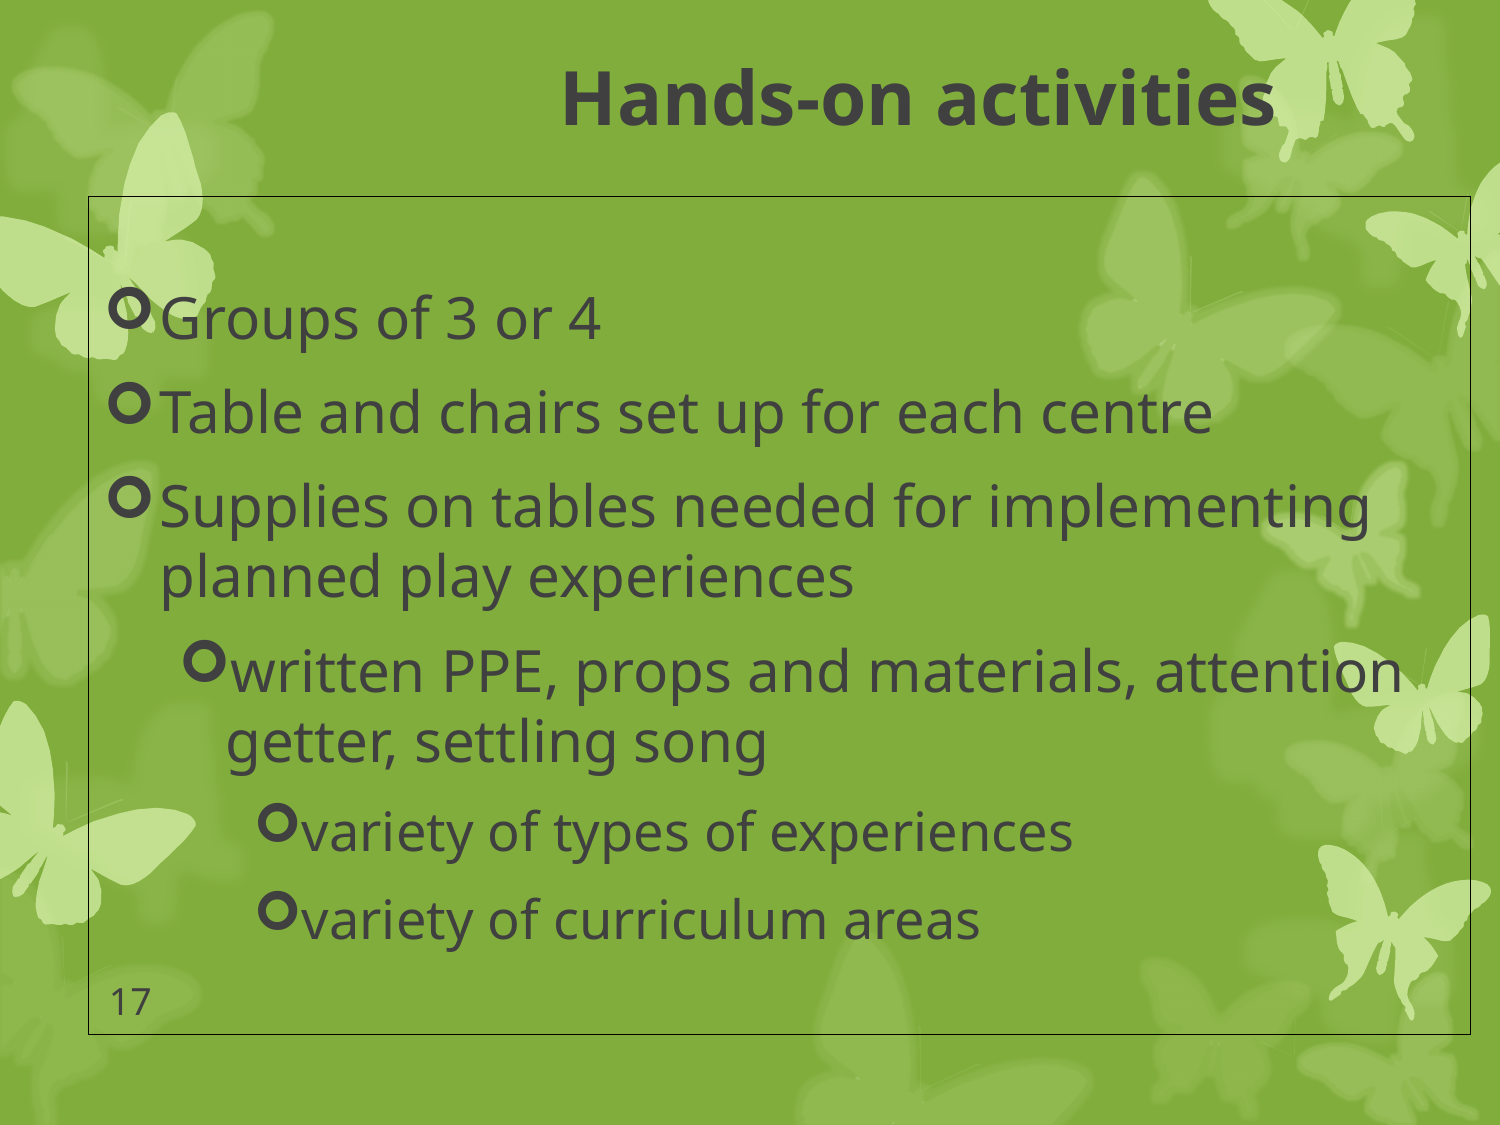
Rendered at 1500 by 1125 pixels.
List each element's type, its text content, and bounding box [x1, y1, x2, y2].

list Groups of 3 or 4 Table and chairs set up for each centre Supplies on tables needed for implementing planned play experiences written PPE, props and materials, attention getter, settling song variety of types of experiences variety of curriculum areas [88, 196, 1471, 1035]
title Hands-on activities [123, 19, 1293, 171]
slide_number 17 [93, 976, 194, 1037]
